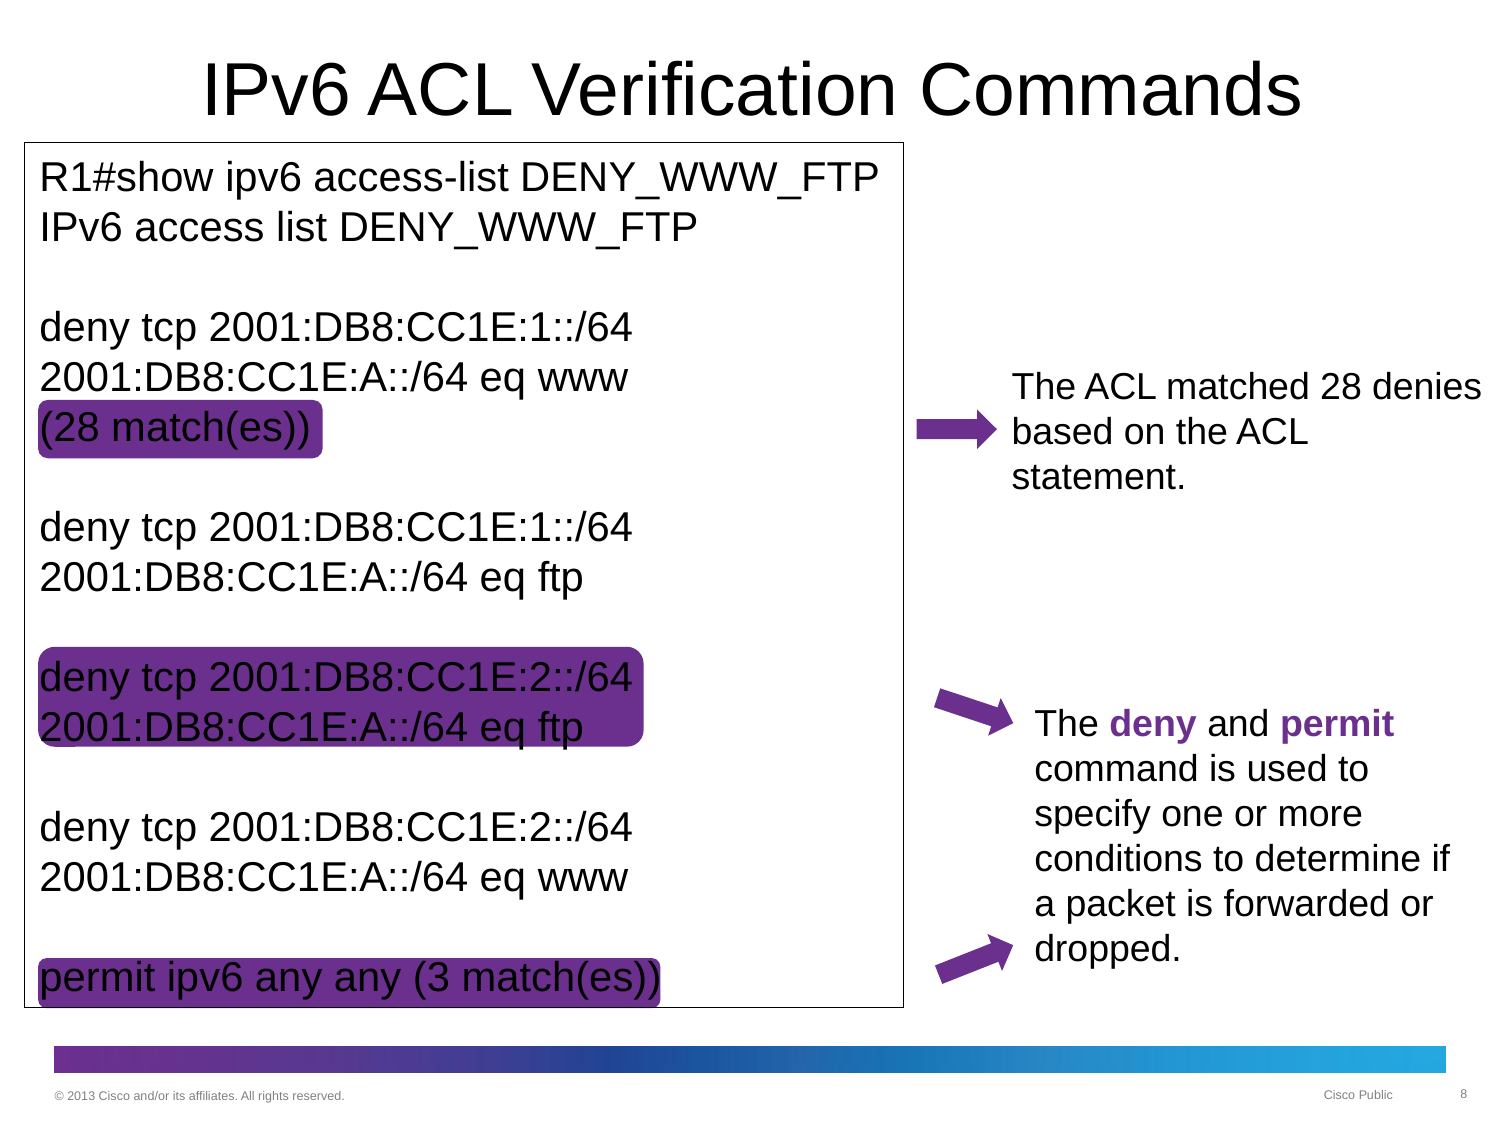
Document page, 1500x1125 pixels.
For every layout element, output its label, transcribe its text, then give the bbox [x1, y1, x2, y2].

picture [54, 1046, 1446, 1073]
text_box The deny and permit command is used to specify one or more conditions to determine if a packet is forwarded or dropped. [1019, 691, 1478, 976]
text_box [933, 932, 1016, 986]
title IPv6 ACL Verification Commands [37, 0, 1447, 138]
text_box R1#show ipv6 access-list DENY_WWW_FTP IPv6 access list DENY_WWW_FTP deny tcp 2001:DB8:CC1E:1::/64 2001:DB8:CC1E:A::/64 eq www (28 match(es)) deny tcp 2001:DB8:CC1E:1::/64 2001:DB8:CC1E:A::/64 eq ftp deny tcp 2001:DB8:CC1E:2::/64 2001:DB8:CC1E:A::/64 eq ftp deny tcp 2001:DB8:CC1E:2::/64 2001:DB8:CC1E:A::/64 eq www permit ipv6 any any (3 match(es)) [24, 142, 904, 1008]
text_box [914, 407, 996, 451]
text_box The ACL matched 28 denies based on the ACL statement. [996, 354, 1500, 505]
text_box [932, 686, 1016, 738]
